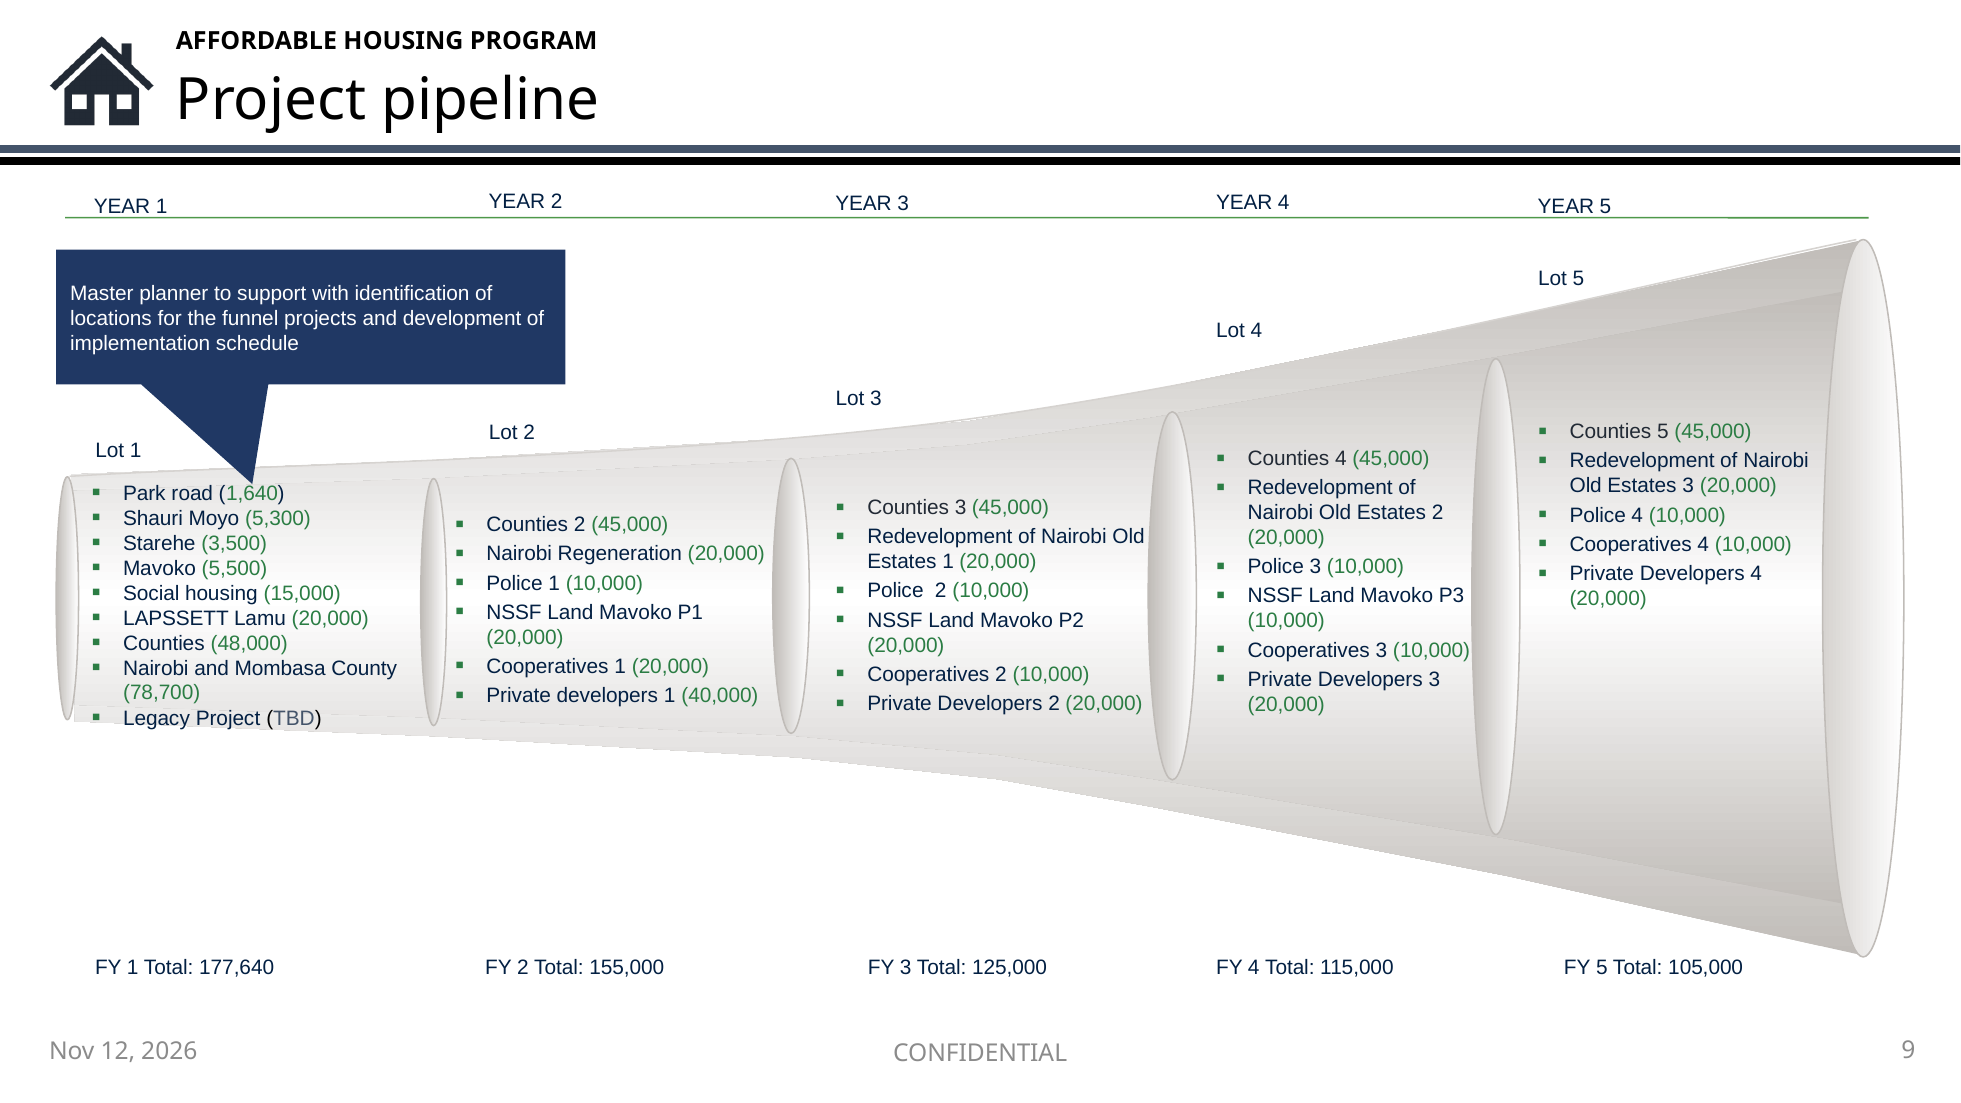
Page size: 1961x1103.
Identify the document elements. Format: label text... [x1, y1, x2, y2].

title Project pipeline [160, 57, 1931, 144]
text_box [56, 186, 1904, 979]
picture [42, 21, 161, 140]
slide_number 9 [1489, 1021, 1931, 1081]
slide_number Jan-19 [34, 1022, 476, 1081]
footer CONFIDENTIAL [649, 1021, 1311, 1081]
list AFFORDABLE HOUSING PROGRAM [160, 20, 1931, 54]
